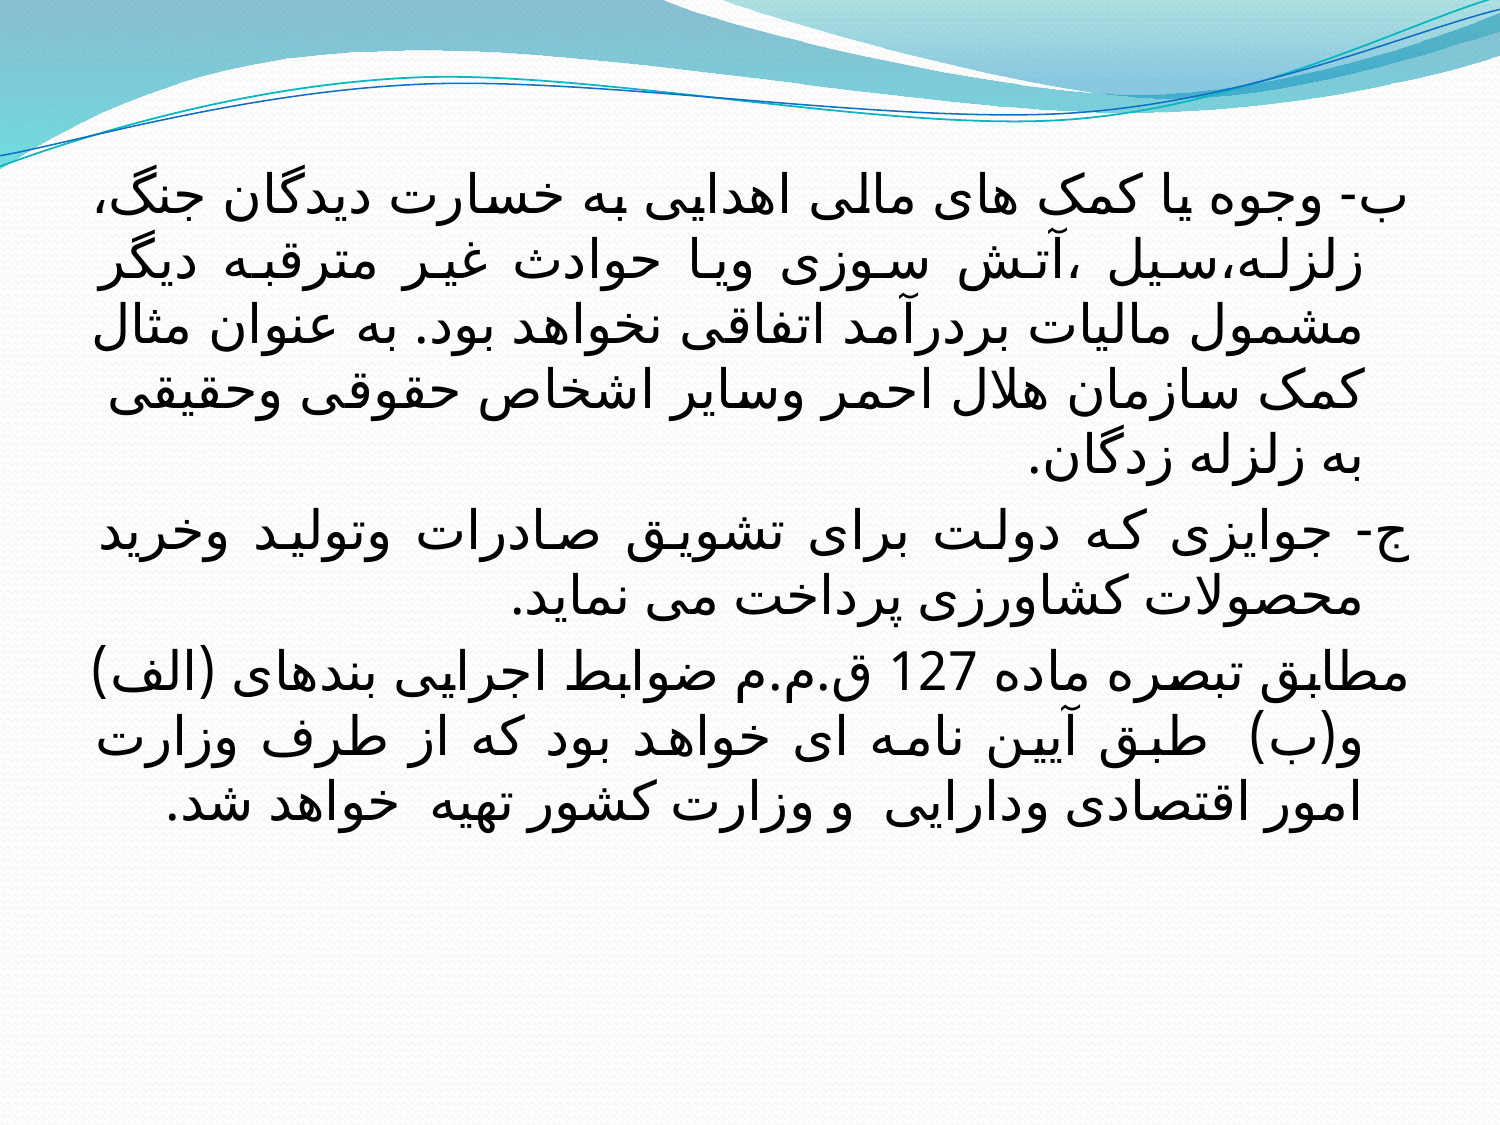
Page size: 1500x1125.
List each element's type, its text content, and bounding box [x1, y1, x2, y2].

list ب- وجوه یا کمک های مالی اهدایی به خسارت دیدگان جنگ، زلزله،سیل ،آتش سوزی ویا حوادث غیر مترقبه دیگر مشمول مالیات بردرآمد اتفاقی نخواهد بود. به عنوان مثال کمک سازمان هلال احمر وسایر اشخاص حقوقی وحقیقی به زلزله زدگان. ج- جوایزی که دولت برای تشویق صادرات وتولید وخرید محصولات کشاورزی پرداخت می نماید. مطابق تبصره ماده 127 ق.م.م ضوابط اجرایی بندهای (الف) و(ب) طبق آیین نامه ای خواهد بود که از طرف وزارت امور اقتصادی ودارایی و وزارت کشور تهیه خواهد شد. [75, 152, 1425, 1038]
